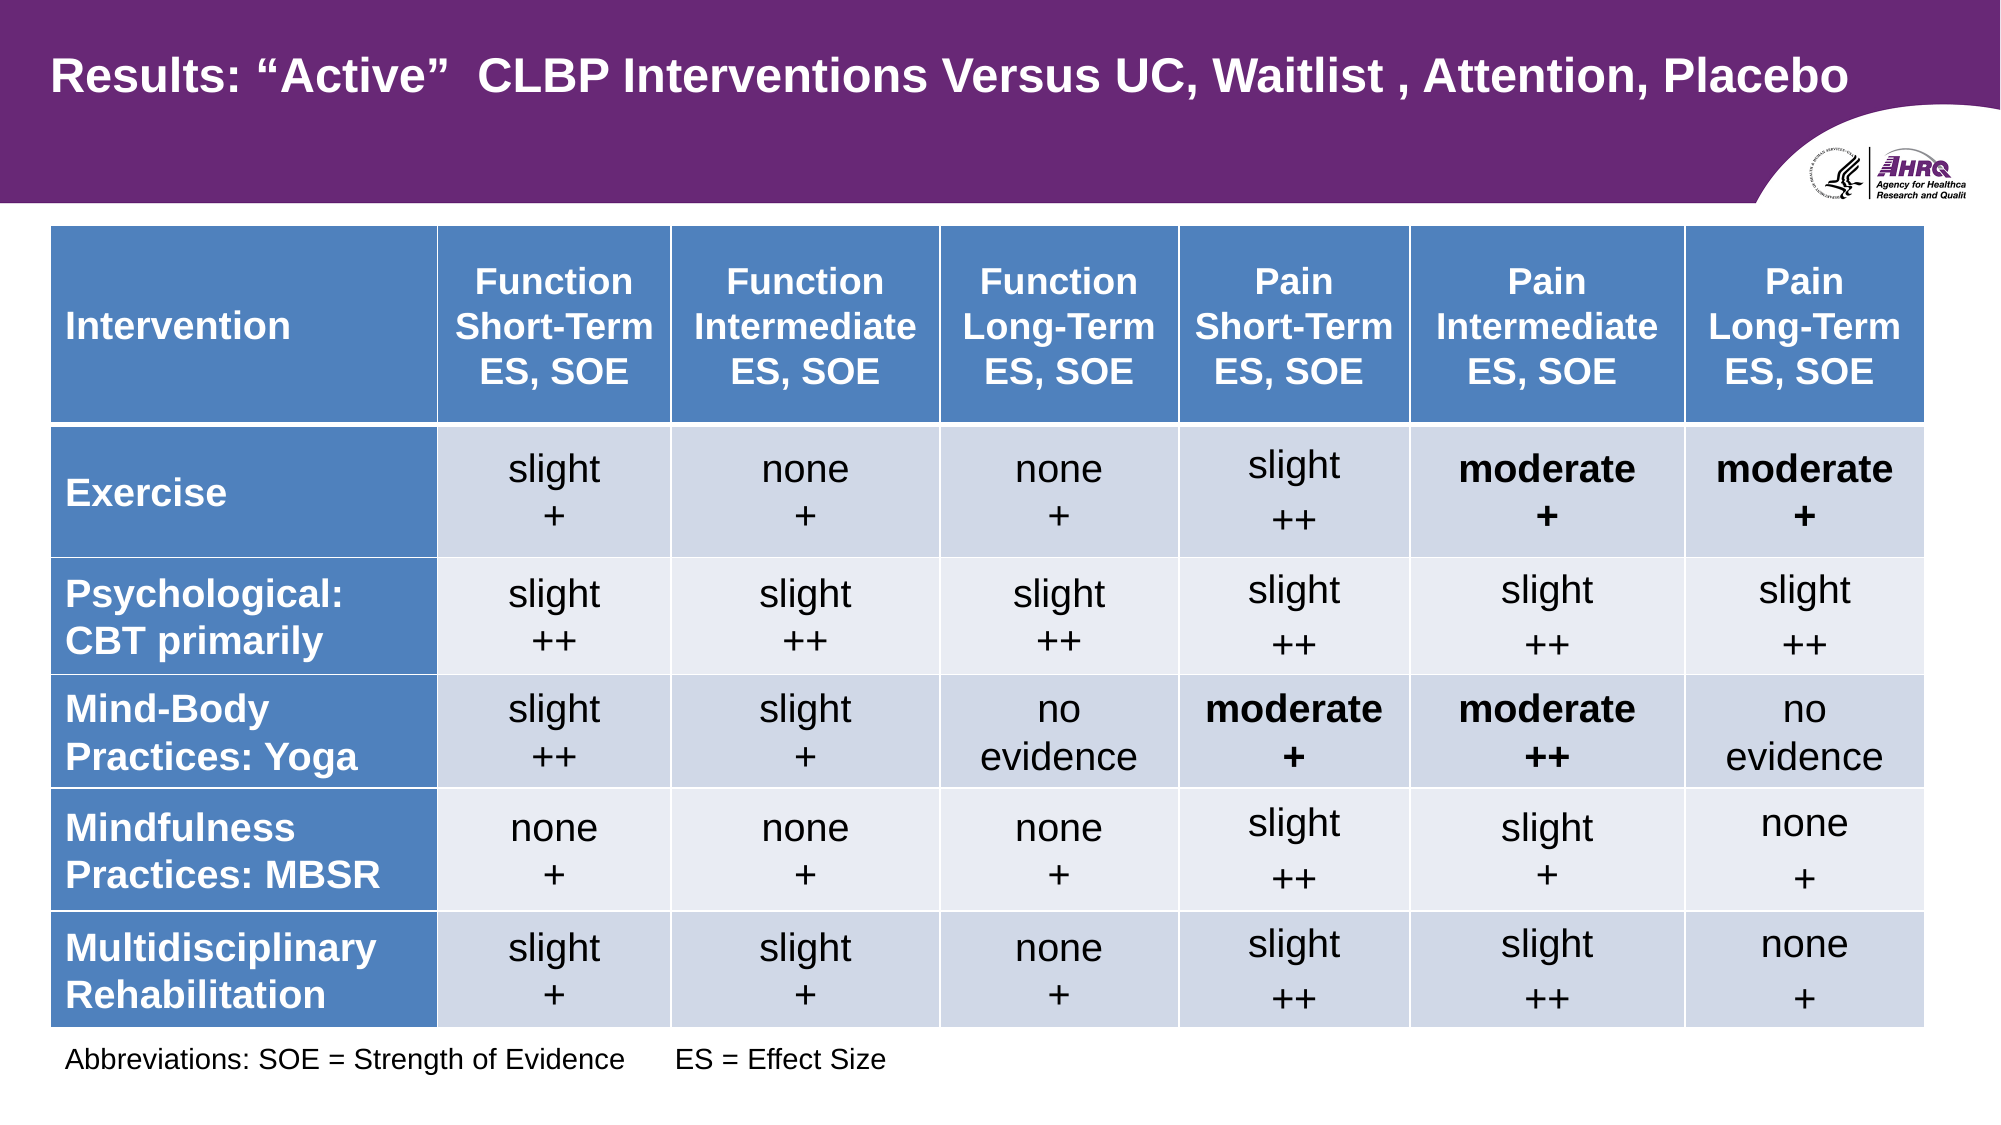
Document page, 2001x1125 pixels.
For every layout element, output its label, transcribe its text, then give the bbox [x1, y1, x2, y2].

table_cell slight ++ [1411, 912, 1684, 1027]
table_cell slight ++ [438, 675, 670, 787]
table_header Pain Intermediate ES, SOE [1411, 226, 1684, 422]
text_box Abbreviations: SOE = Strength of Evidence ES = Effect Size [49, 1033, 1925, 1083]
table_cell none + [941, 912, 1178, 1027]
table_cell slight ++ [1180, 789, 1409, 910]
table_cell none + [1686, 789, 1924, 910]
table_cell none + [438, 789, 670, 910]
table_cell slight + [672, 912, 939, 1027]
table_cell slight + [438, 427, 670, 557]
table_header Pain Short-Term ES, SOE [1180, 226, 1409, 422]
table_cell slight ++ [1180, 427, 1409, 557]
table_cell Multidisciplinary Rehabilitation [51, 912, 437, 1027]
table_cell slight + [672, 675, 939, 787]
table_cell moderate ++ [1411, 675, 1684, 787]
table_cell no evidence [941, 675, 1178, 787]
table_cell slight ++ [438, 558, 670, 674]
table_cell Exercise [51, 427, 437, 557]
table_cell none + [941, 789, 1178, 910]
table_cell slight ++ [1411, 558, 1684, 674]
table_cell slight + [438, 912, 670, 1027]
table_cell none + [941, 427, 1178, 557]
table_cell Mindfulness Practices: MBSR [51, 789, 437, 910]
table_header Pain Long-Term ES, SOE [1686, 226, 1924, 422]
table_header Function Intermediate ES, SOE [672, 226, 939, 422]
table_cell slight + [1411, 789, 1684, 910]
table_header Function Long-Term ES, SOE [941, 226, 1178, 422]
table_header Function Short-Term ES, SOE [438, 226, 670, 422]
table_cell slight ++ [672, 558, 939, 674]
table_cell none + [1686, 912, 1924, 1027]
table_cell none + [672, 427, 939, 557]
table_header Intervention [51, 226, 437, 422]
table_cell slight ++ [1180, 912, 1409, 1027]
title Results: “Active” CLBP Interventions Versus UC, Waitlist , Attention, Placebo [33, 29, 1867, 117]
table_cell slight ++ [941, 558, 1178, 674]
table_cell Mind-Body Practices: Yoga [51, 675, 437, 787]
picture [0, 0, 2001, 1125]
table_cell slight ++ [1686, 558, 1924, 674]
table_cell moderate + [1686, 427, 1924, 557]
table_cell moderate + [1411, 427, 1684, 557]
table_cell slight ++ [1180, 558, 1409, 674]
table_cell none + [672, 789, 939, 910]
table_cell moderate + [1180, 675, 1409, 787]
table_cell Psychological: CBT primarily [51, 558, 437, 674]
table_cell no evidence [1686, 675, 1924, 787]
